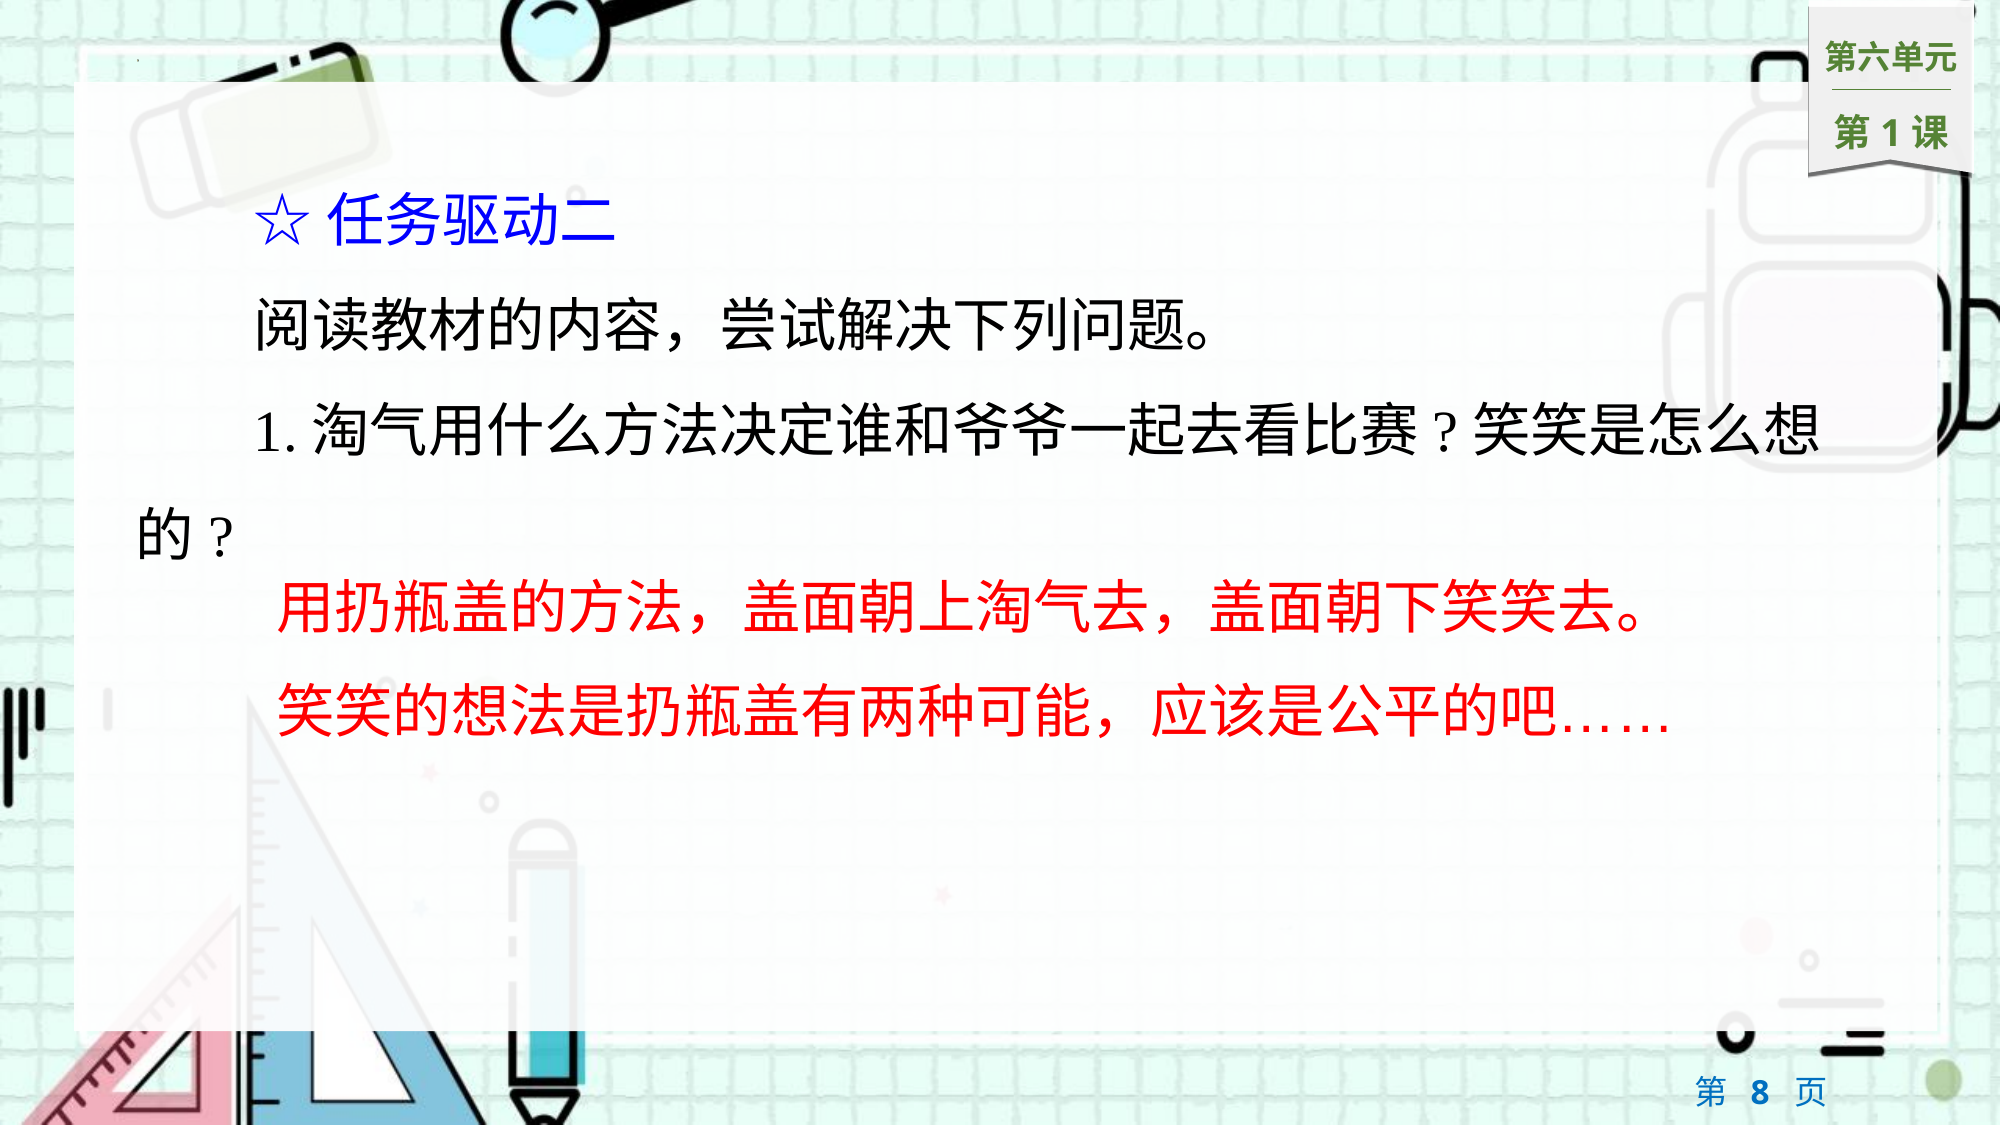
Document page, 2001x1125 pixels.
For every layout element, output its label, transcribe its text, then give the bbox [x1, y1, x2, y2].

picture [0, 0, 2000, 1125]
picture [1938, 168, 1971, 176]
list ☆任务驱动二 阅读教材的内容，尝试解决下列问题。 1.淘气用什么方法决定谁和爷爷一起去看比赛?笑笑是怎么想的? [121, 140, 1844, 1043]
list 用扔瓶盖的方法，盖面朝上淘气去，盖面朝下笑笑去。 笑笑的想法是扔瓶盖有两种可能，应该是公平的吧…… [261, 527, 1821, 633]
